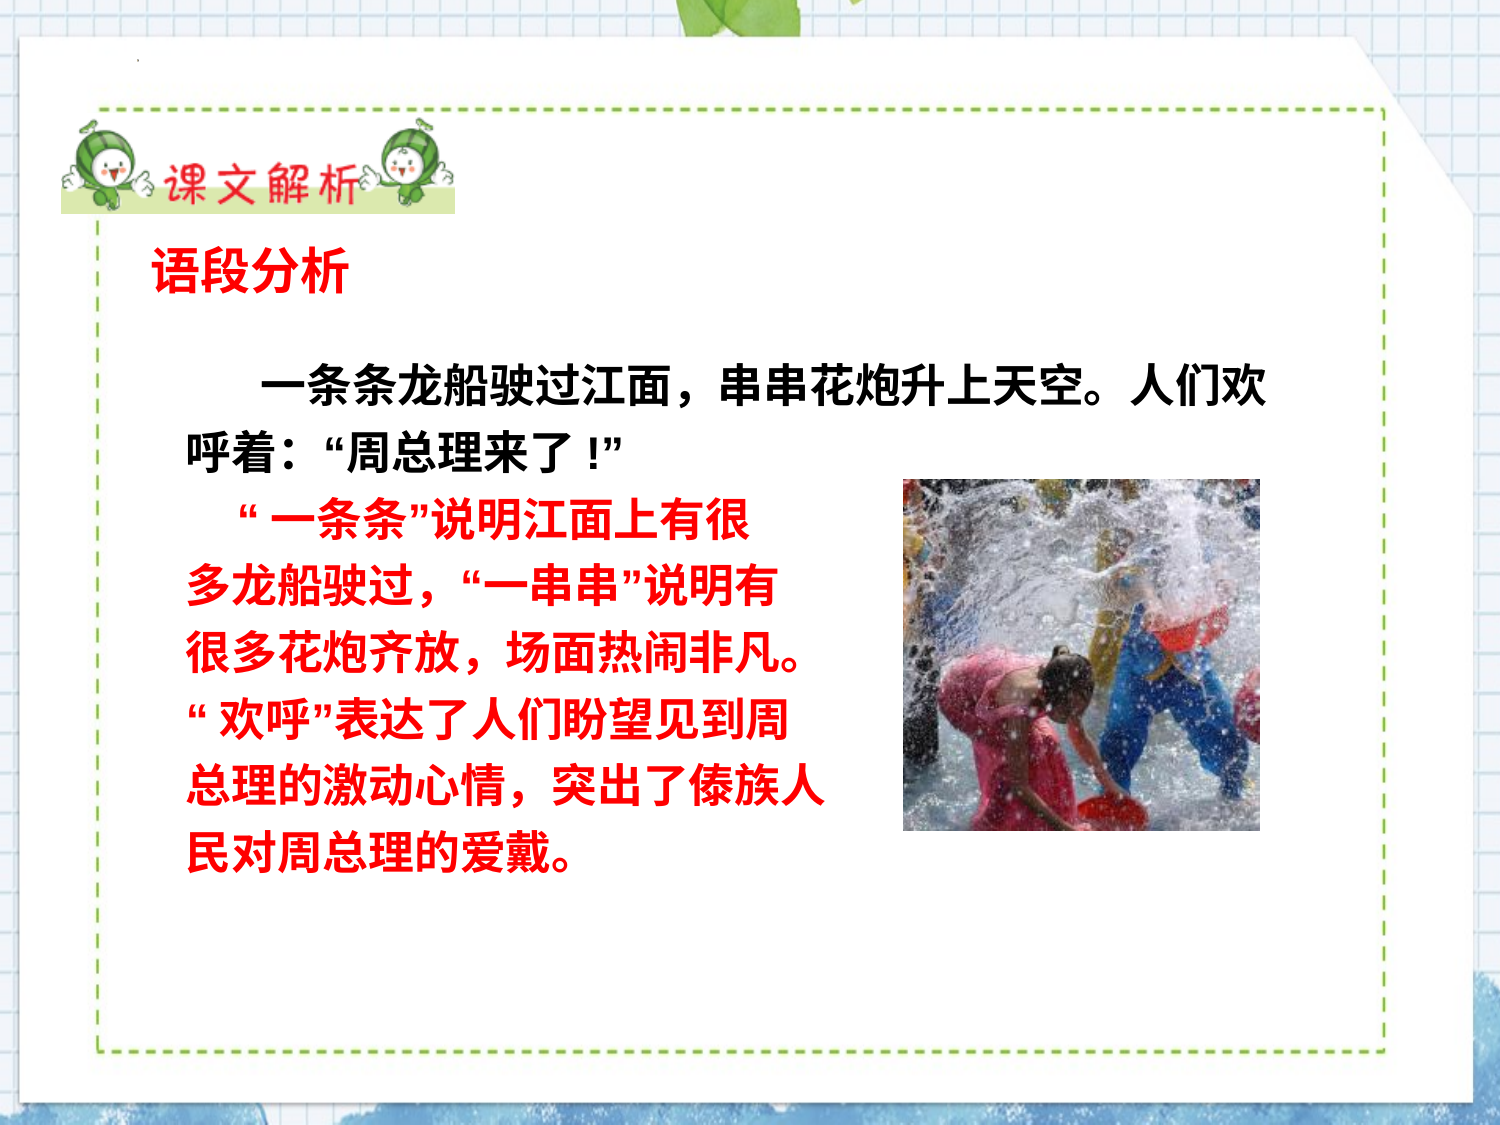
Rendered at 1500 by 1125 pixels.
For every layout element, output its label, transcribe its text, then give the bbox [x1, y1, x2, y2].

text_box 语段分析 [135, 231, 396, 307]
text_box 一条条龙船驶过江面，串串花炮升上天空。人们欢呼着：“周总理来了!” “一条条”说明江面上有很 多龙船驶过，“一串串”说明有 很多花炮齐放，场面热闹非凡。 “欢呼”表达了人们盼望见到周 总理的激动心情，突出了傣族人 民对周总理的爱戴。 [171, 338, 1317, 887]
picture [0, 0, 1500, 1125]
